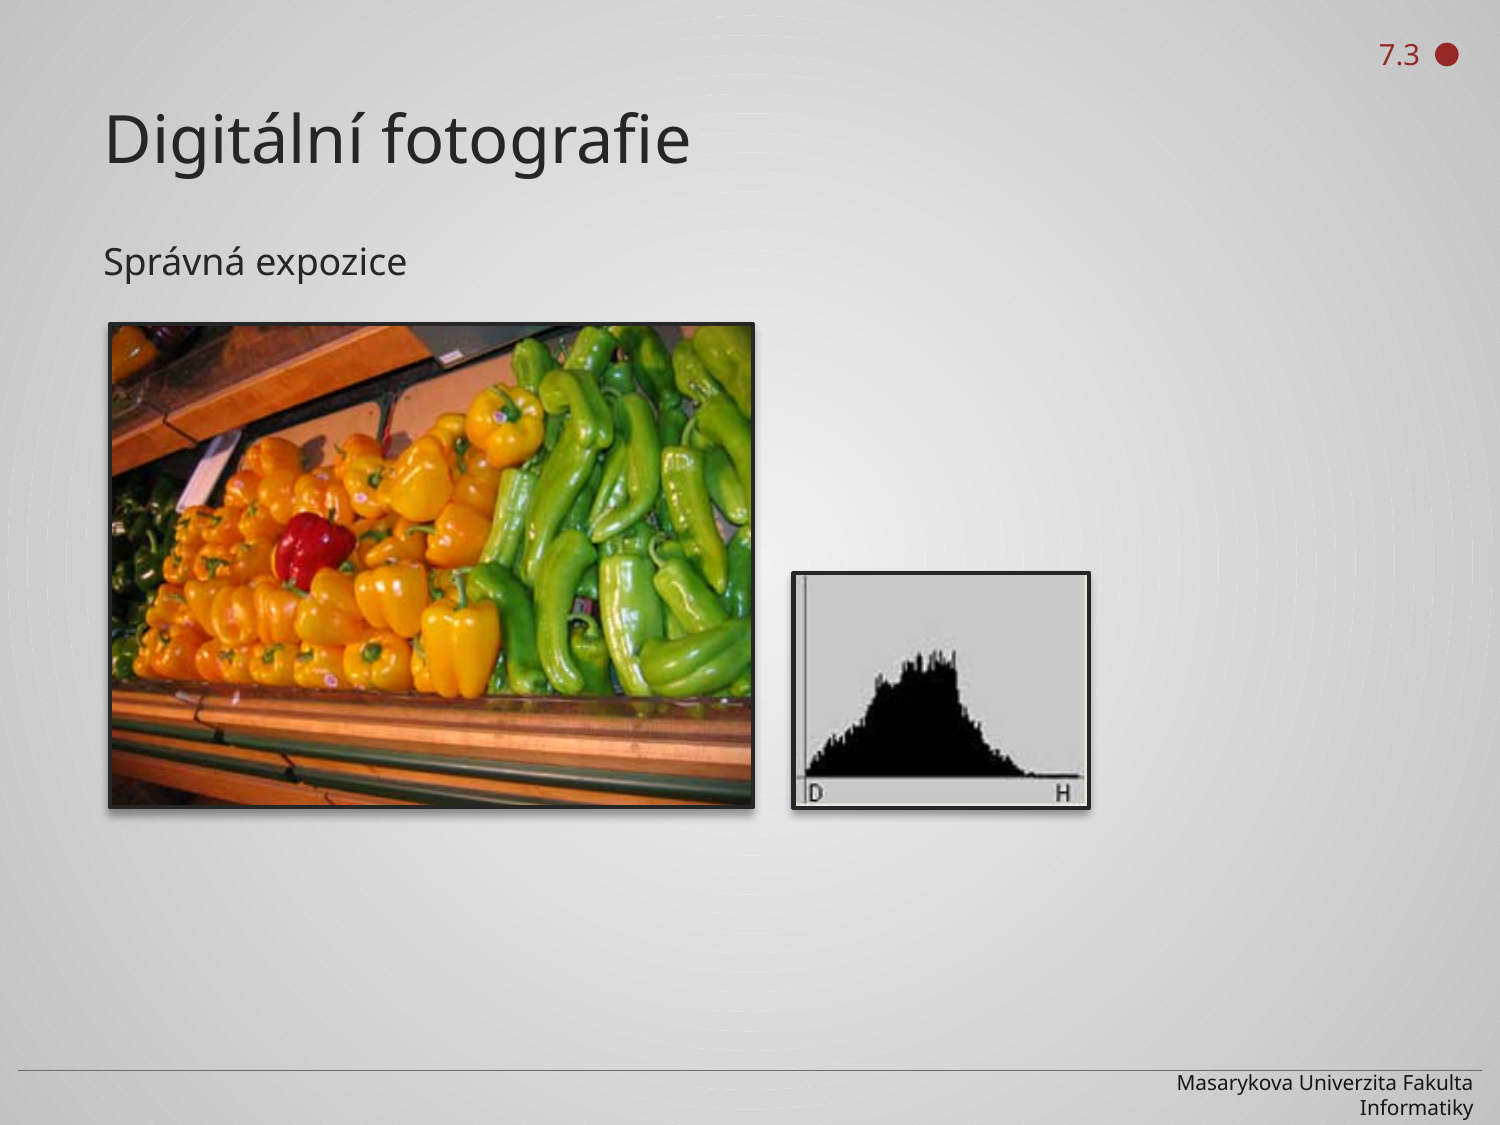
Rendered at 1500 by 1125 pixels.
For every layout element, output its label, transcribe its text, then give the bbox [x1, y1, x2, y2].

text_box Správná expozice [88, 230, 1436, 290]
picture [111, 325, 752, 806]
text_box Digitální fotografie [88, 89, 1436, 230]
text_box 7.3 [1364, 29, 1459, 79]
footer Masarykova Univerzita Fakulta Informatiky [1092, 1065, 1489, 1125]
picture [795, 574, 1088, 807]
